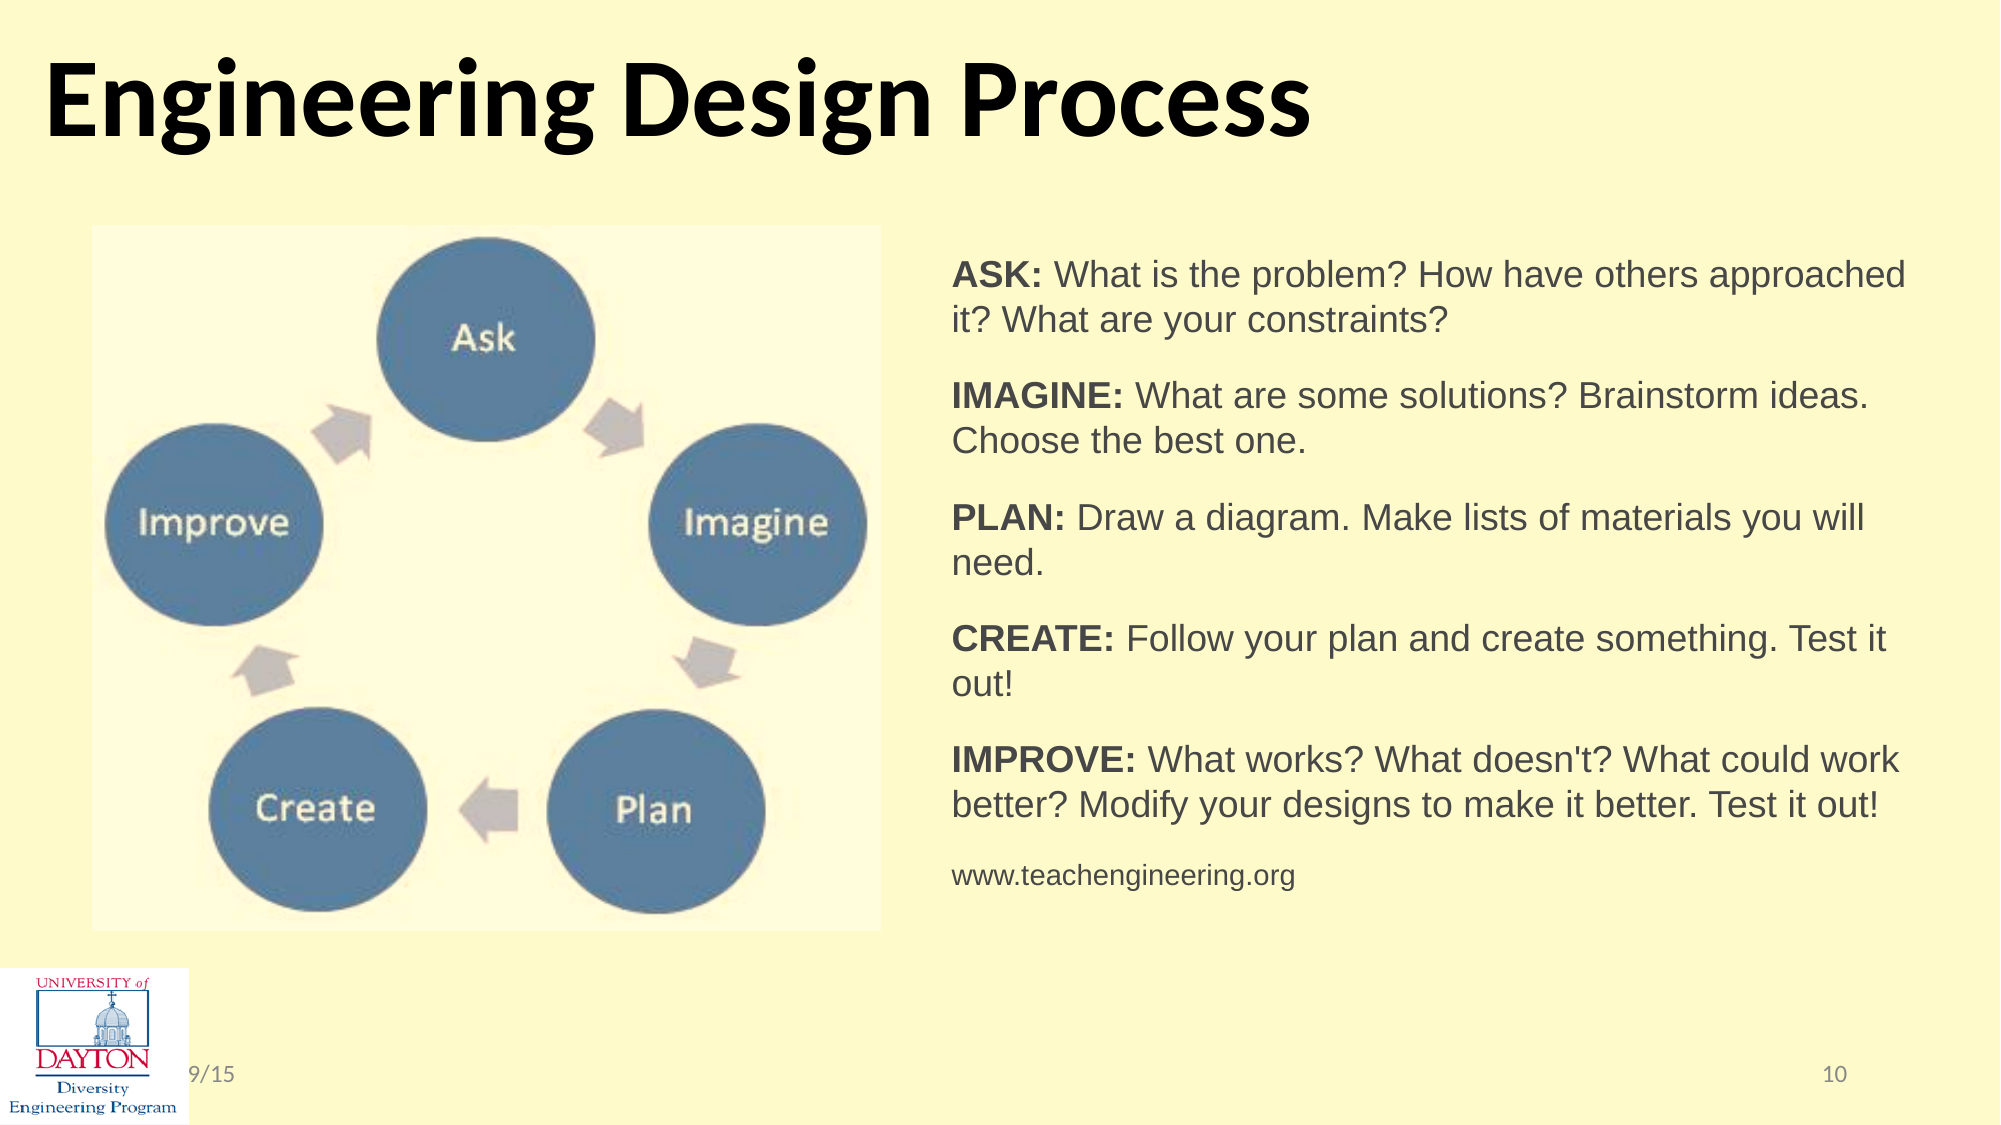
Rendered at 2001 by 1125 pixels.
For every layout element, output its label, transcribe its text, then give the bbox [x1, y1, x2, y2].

text_box Engineering Design Process [29, 0, 1755, 209]
picture [0, 968, 190, 1125]
picture [91, 225, 882, 931]
text_box ASK: What is the problem? How have others approached it? What are your constraints? IMAGINE: What are some solutions? Brainstorm ideas. Choose the best one. PLAN: Draw a diagram. Make lists of materials you will need. CREATE: Follow your plan and create something. Test it out! IMPROVE: What works? What doesn't? What could work better? Modify your designs to make it better. Test it out! www.teachengineering.org [936, 242, 1937, 906]
